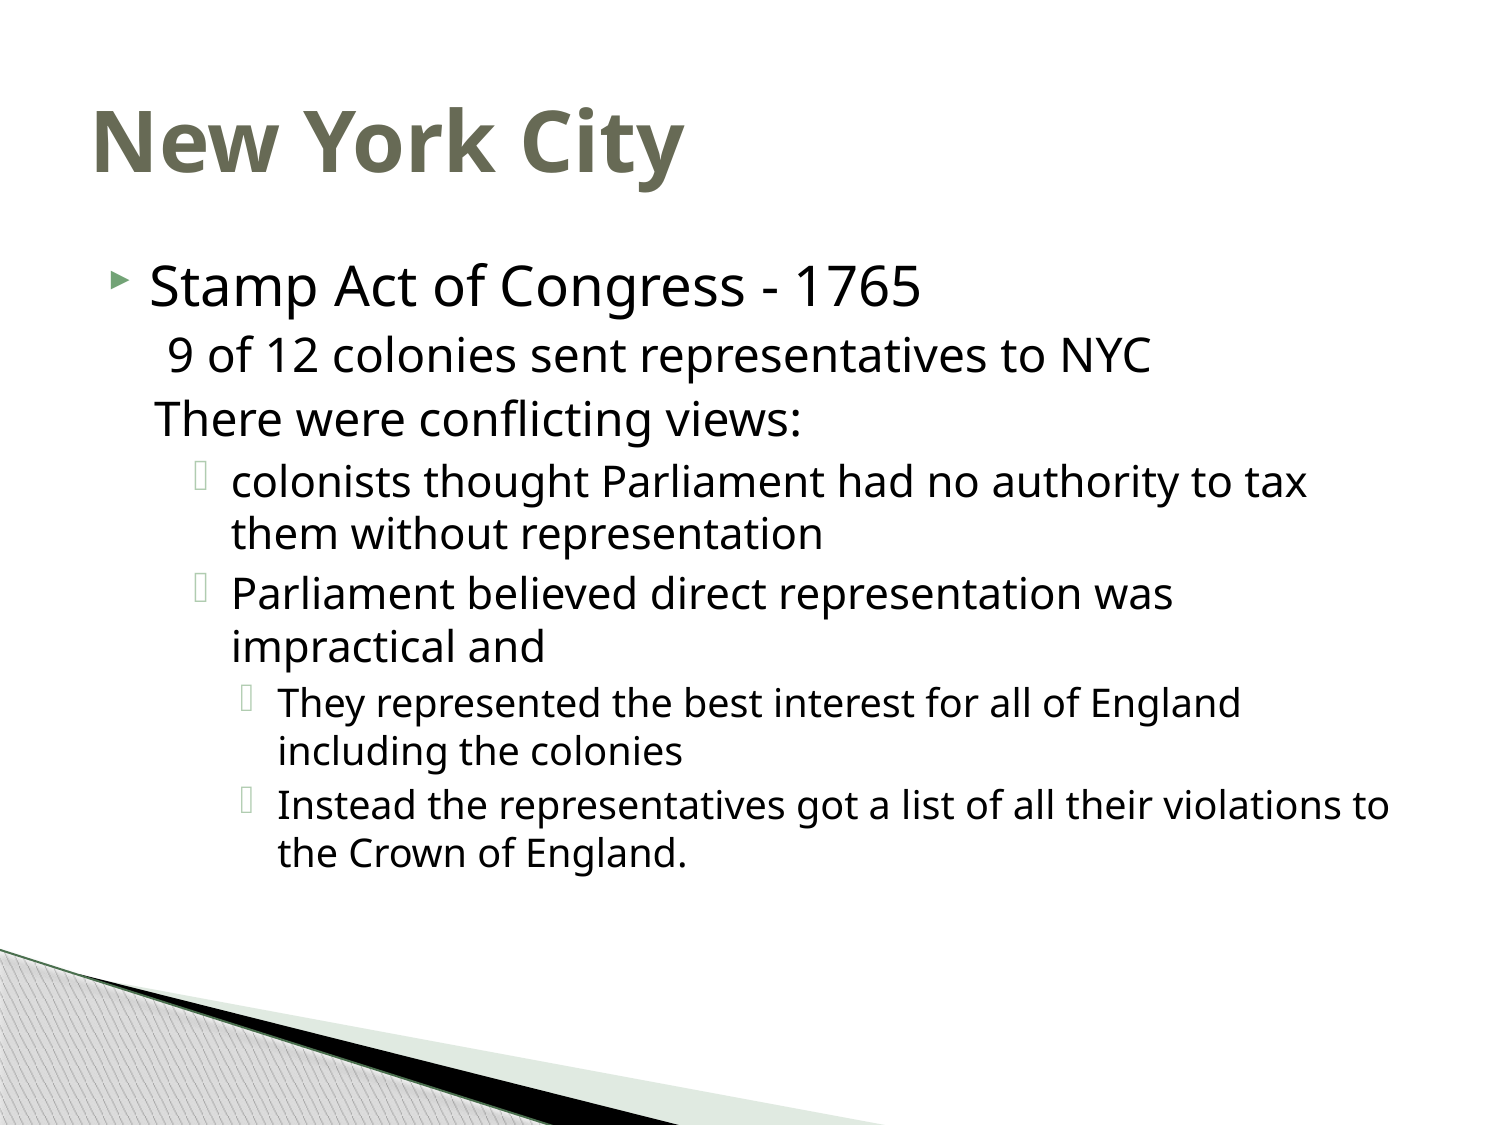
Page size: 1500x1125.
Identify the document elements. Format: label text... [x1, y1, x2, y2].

title New York City [75, 45, 1425, 233]
list Stamp Act of Congress - 1765 9 of 12 colonies sent representatives to NYC There were conflicting views: colonists thought Parliament had no authority to tax them without representation Parliament believed direct representation was impractical and They represented the best interest for all of England including the colonies Instead the representatives got a list of all their violations to the Crown of England. [75, 243, 1425, 986]
